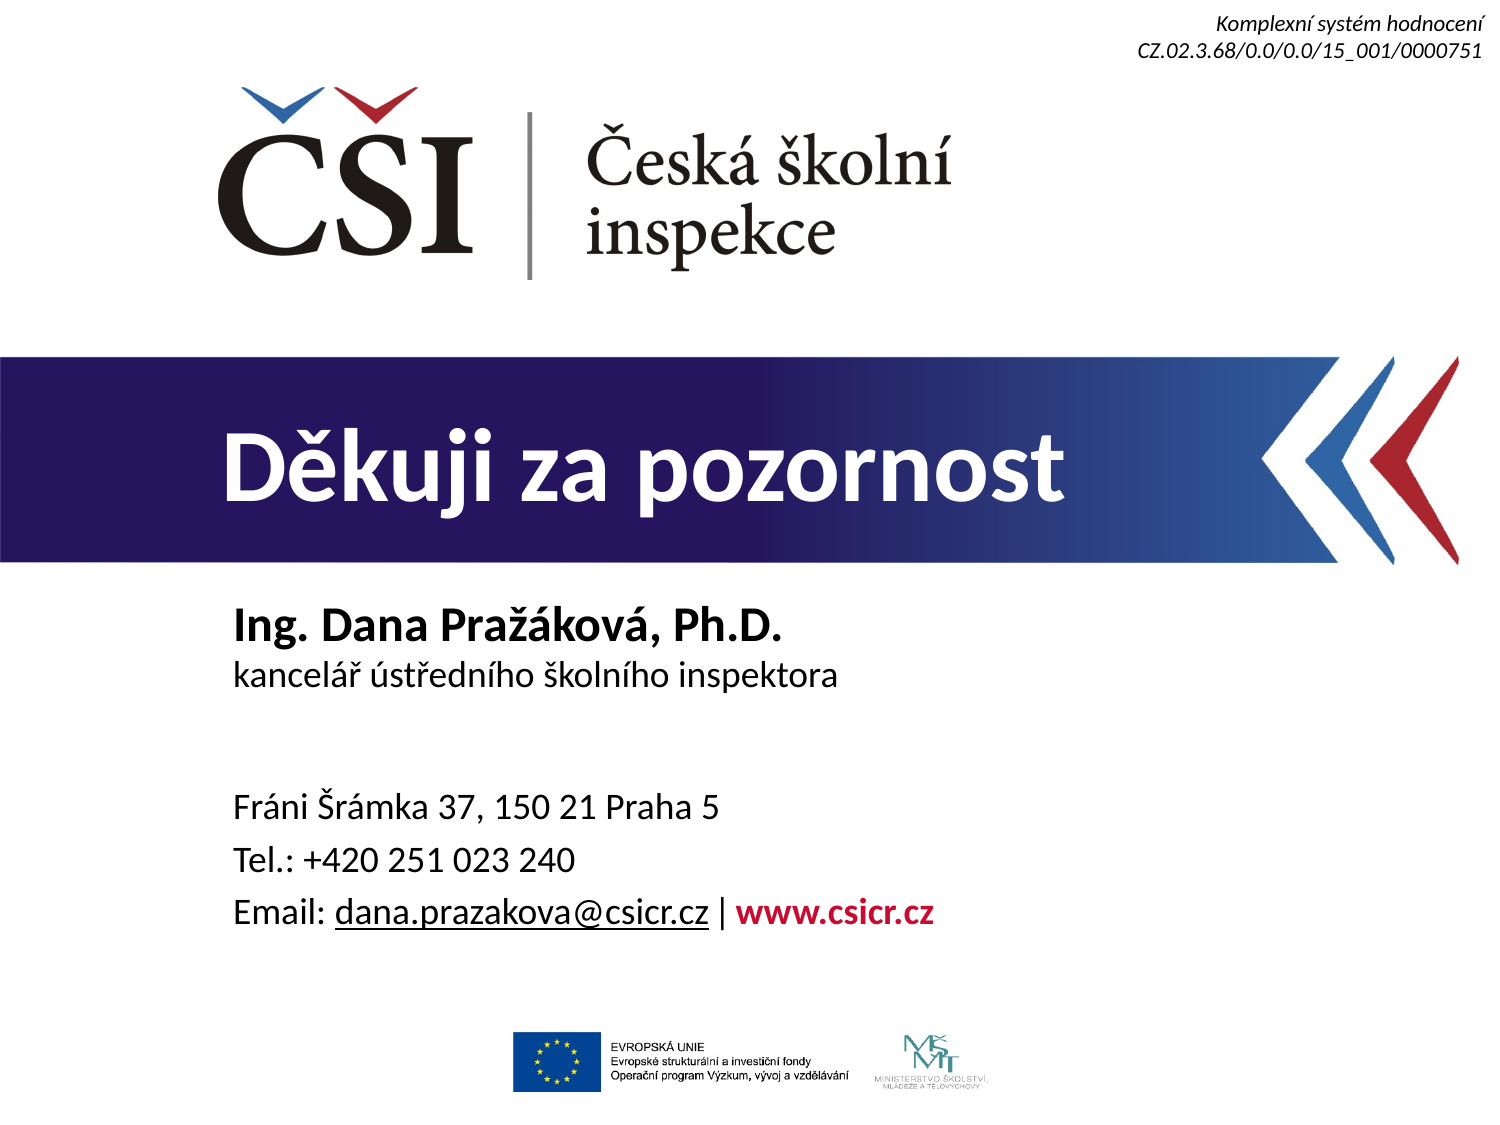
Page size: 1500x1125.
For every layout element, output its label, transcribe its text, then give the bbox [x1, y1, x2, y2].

list kancelář ústředního školního inspektora [218, 642, 1388, 750]
picture [0, 356, 1459, 565]
list Ing. Dana Pražáková, Ph.D. [218, 583, 1388, 642]
text_box Fráni Šrámka 37, 150 21 Praha 5 Tel.: +420 251 023 240 Email: dana.prazakova@csicr.cz ǀ www.csicr.cz [218, 775, 969, 940]
picture [218, 87, 951, 280]
picture [483, 1002, 1017, 1121]
